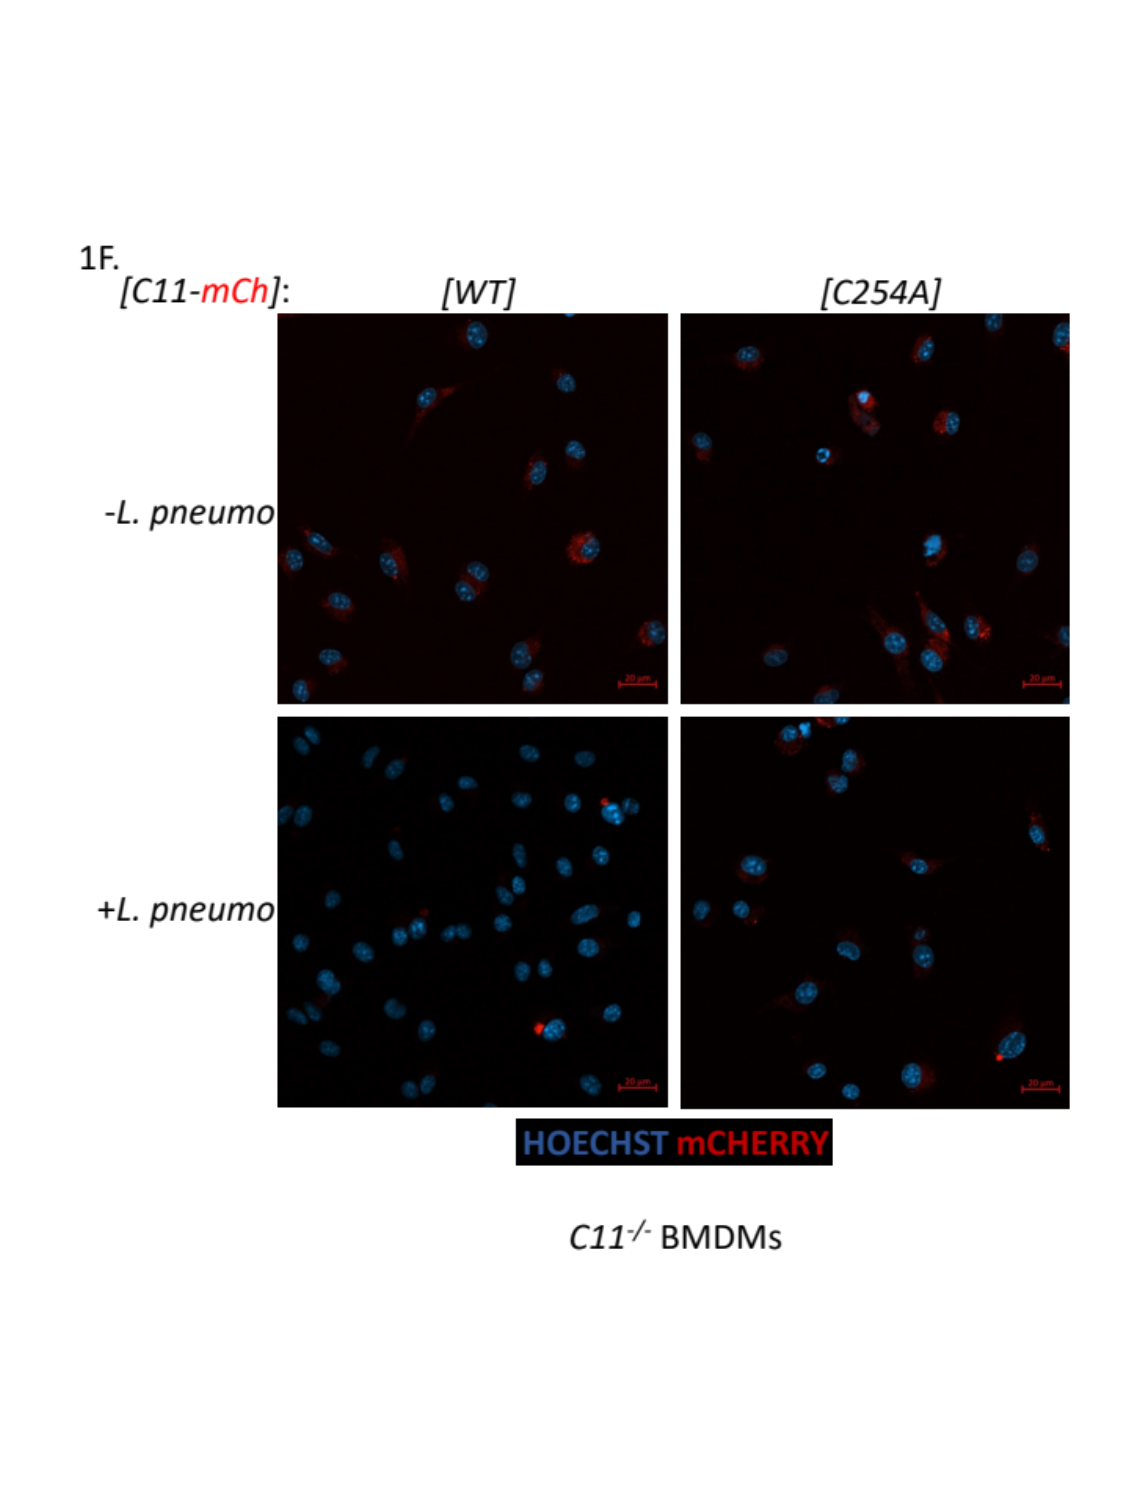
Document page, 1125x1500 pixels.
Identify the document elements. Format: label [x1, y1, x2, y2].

picture [55, 221, 1070, 1279]
